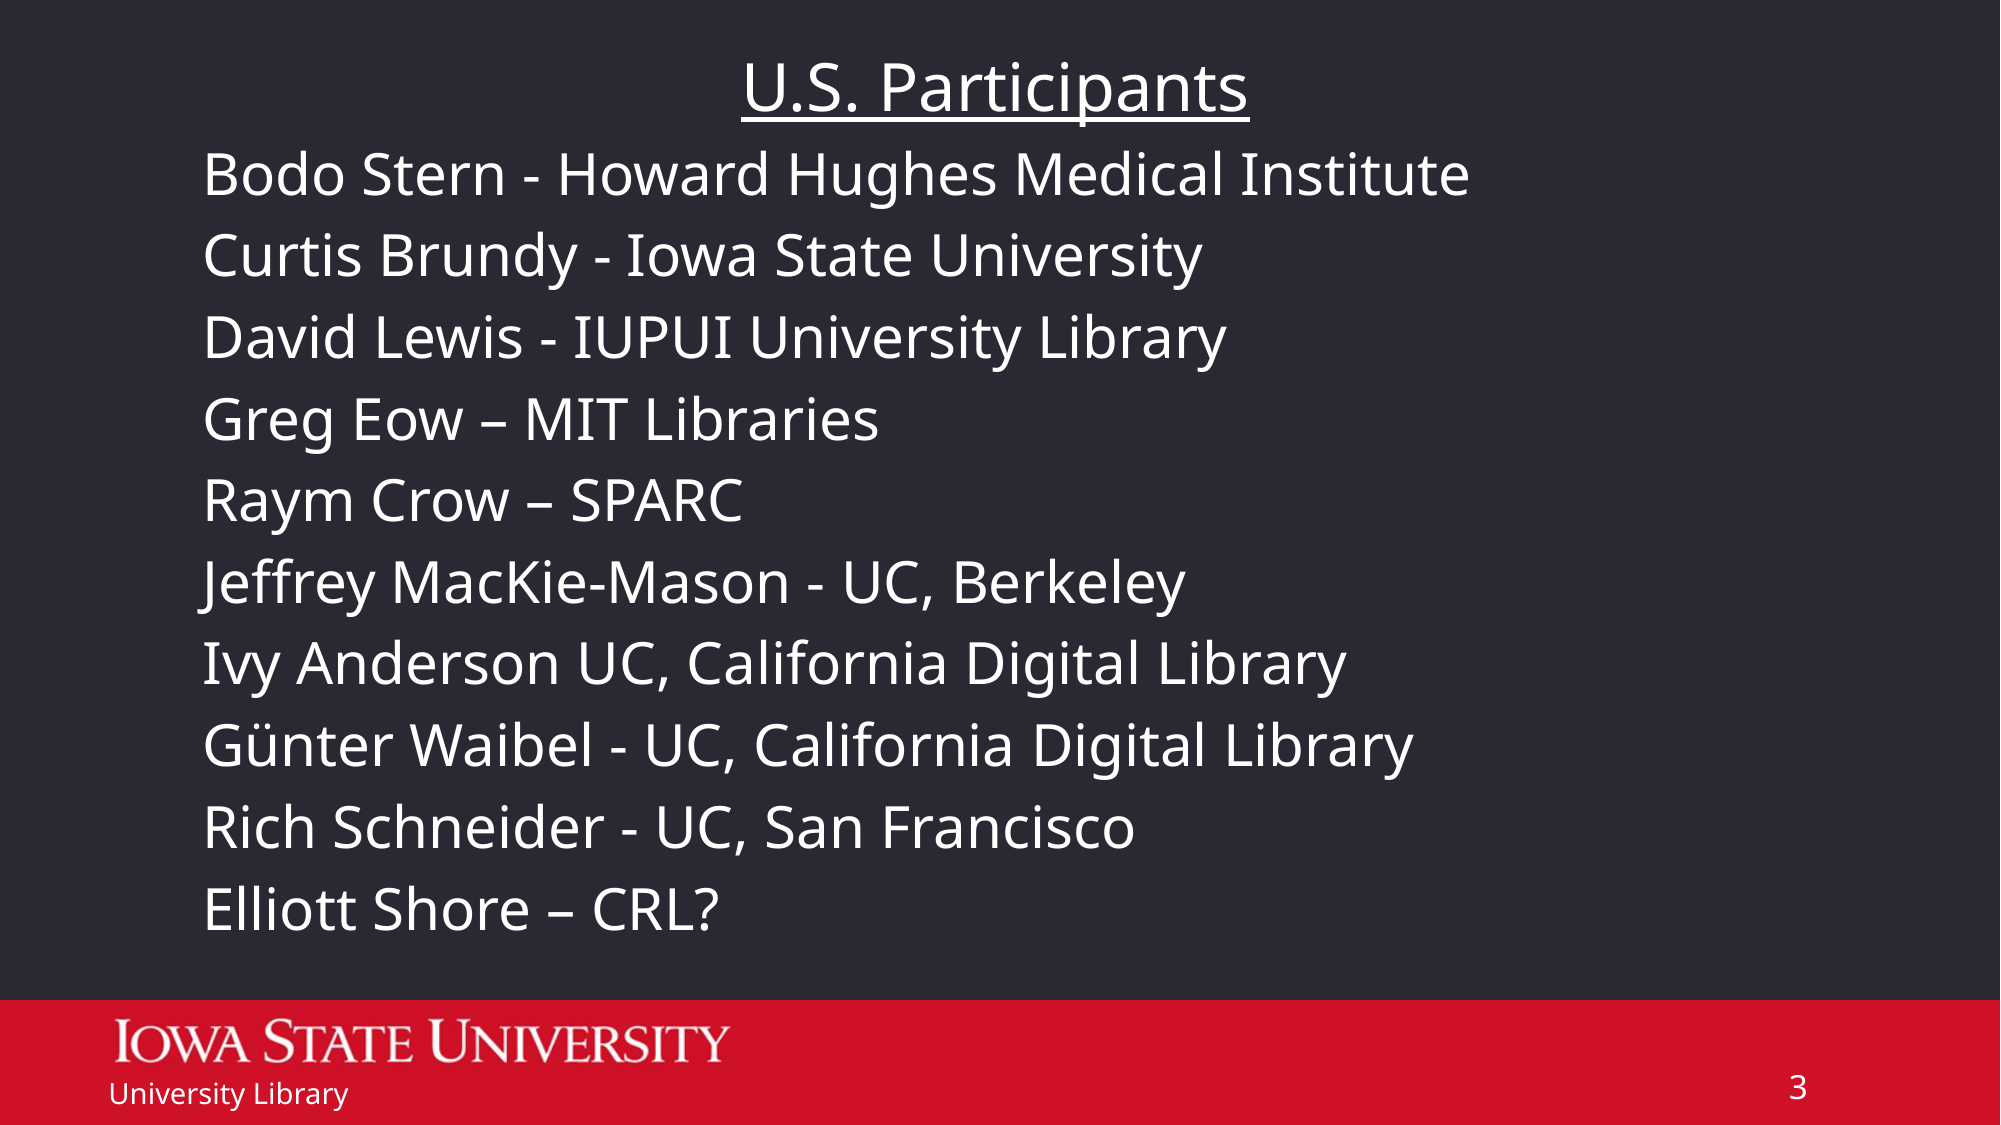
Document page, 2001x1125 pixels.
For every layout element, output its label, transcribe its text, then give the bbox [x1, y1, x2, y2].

picture [99, 1002, 801, 1091]
list U.S. Participants Bodo Stern - Howard Hughes Medical Institute Curtis Brundy - Iowa State University David Lewis - IUPUI University Library Greg Eow – MIT Libraries Raym Crow – SPARC Jeffrey MacKie-Mason - UC, Berkeley Ivy Anderson UC, California Digital Library Günter Waibel - UC, California Digital Library Rich Schneider - UC, San Francisco Elliott Shore – CRL? [187, 37, 1805, 1004]
